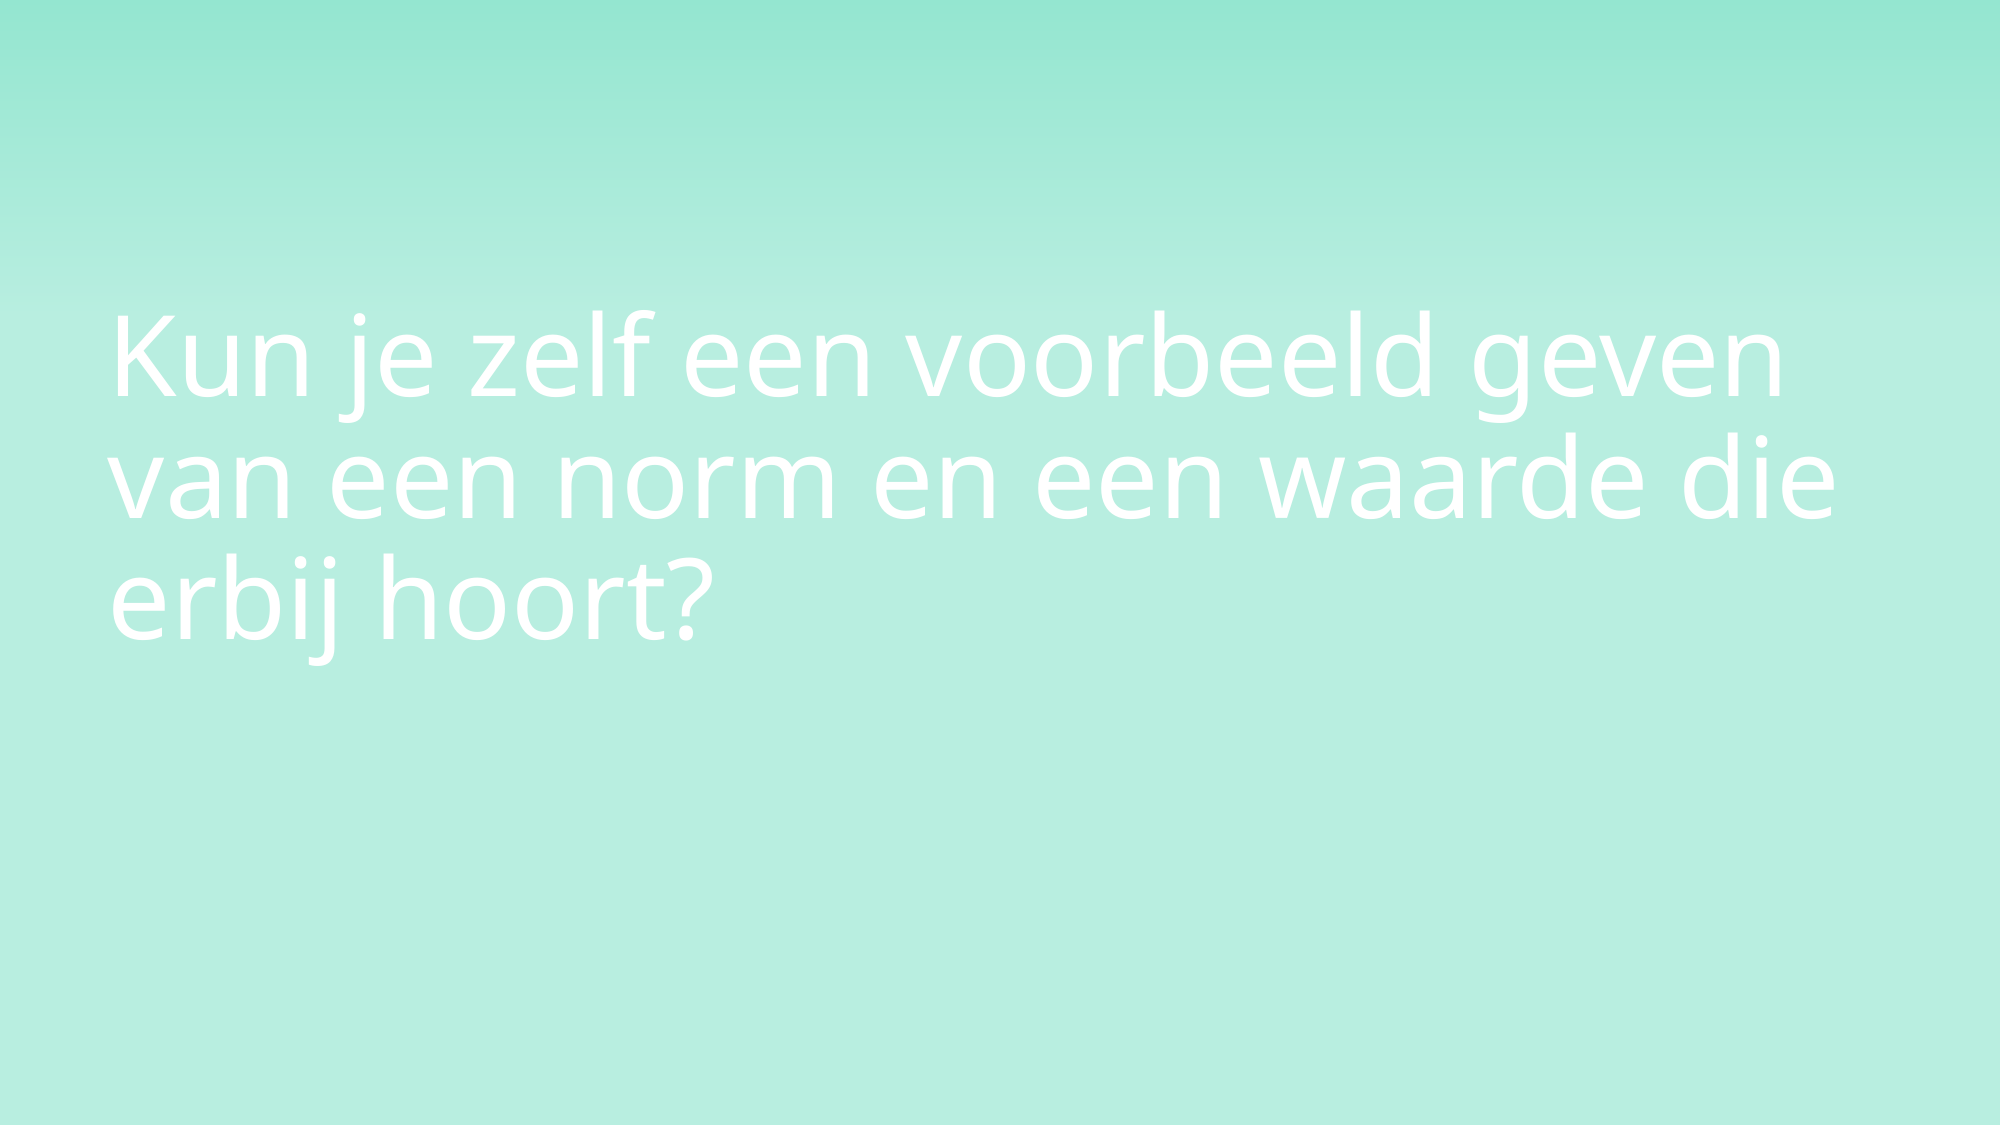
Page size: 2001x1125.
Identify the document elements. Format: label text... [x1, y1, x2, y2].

title Kun je zelf een voorbeeld geven van een norm en een waarde die erbij hoort? [92, 59, 1863, 905]
